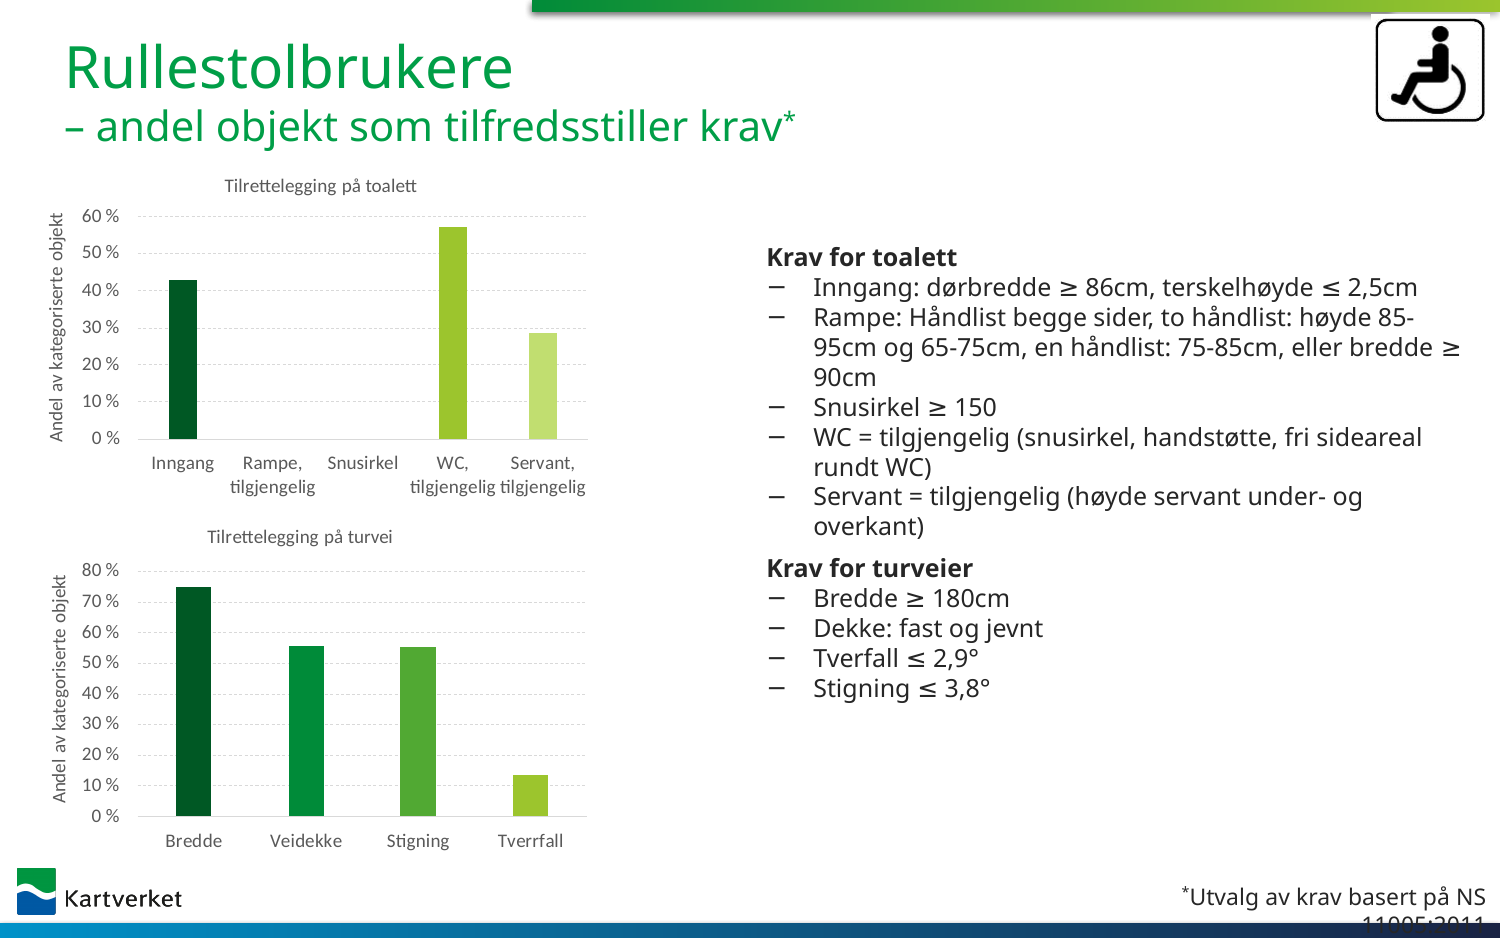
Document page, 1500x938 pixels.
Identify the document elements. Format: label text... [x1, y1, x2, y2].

picture [41, 166, 599, 505]
text_box *Utvalg av krav basert på NS 11005:2011 [1068, 873, 1500, 938]
picture [1371, 13, 1491, 127]
picture [41, 520, 598, 859]
text_box Krav for toalett Inngang: dørbredde ≥ 86cm, terskelhøyde ≤ 2,5cm Rampe: Håndlist begge sider, to håndlist: høyde 85-95cm og 65-75cm, en håndlist: 75-85cm, eller bredde ≥ 90cm Snusirkel ≥ 150 WC = tilgjengelig (snusirkel, handstøtte, fri sideareal rundt WC) Servant = tilgjengelig (høyde servant under- og overkant) [751, 234, 1483, 545]
text_box Rullestolbrukere – andel objekt som tilfredsstiller krav* [49, 14, 1431, 158]
text_box Krav for turveier Bredde ≥ 180cm Dekke: fast og jevnt Tverfall ≤ 2,9° Stigning ≤ 3,8° [751, 545, 1483, 710]
